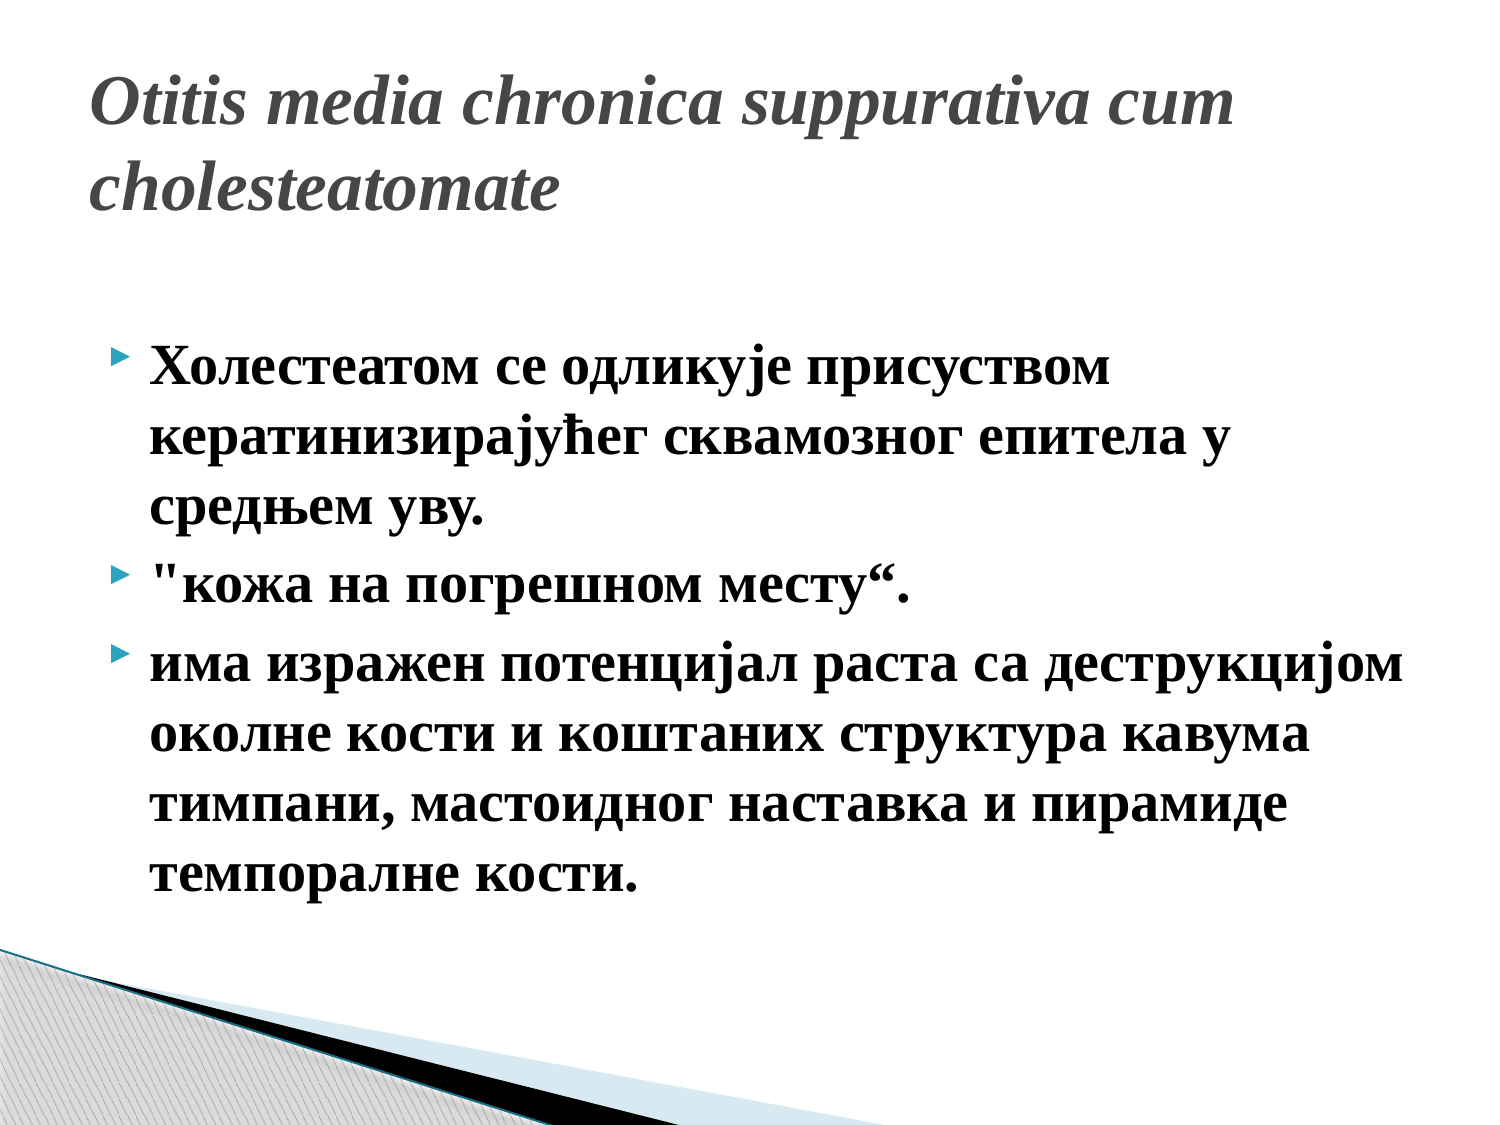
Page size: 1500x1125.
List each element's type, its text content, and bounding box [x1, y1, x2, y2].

title Otitis media chronica suppurativa cum cholesteatomate [75, 45, 1425, 233]
list Холестеатом се одликује присуством кератинизирајућег сквамозног епитела у средњем уву. "кожа на погрешном месту“. има изражен потенцијал раста са деструкцијом околне кости и коштаних структура кавума тимпани, мастоидног наставка и пирамиде темпоралне кости. [75, 243, 1425, 986]
